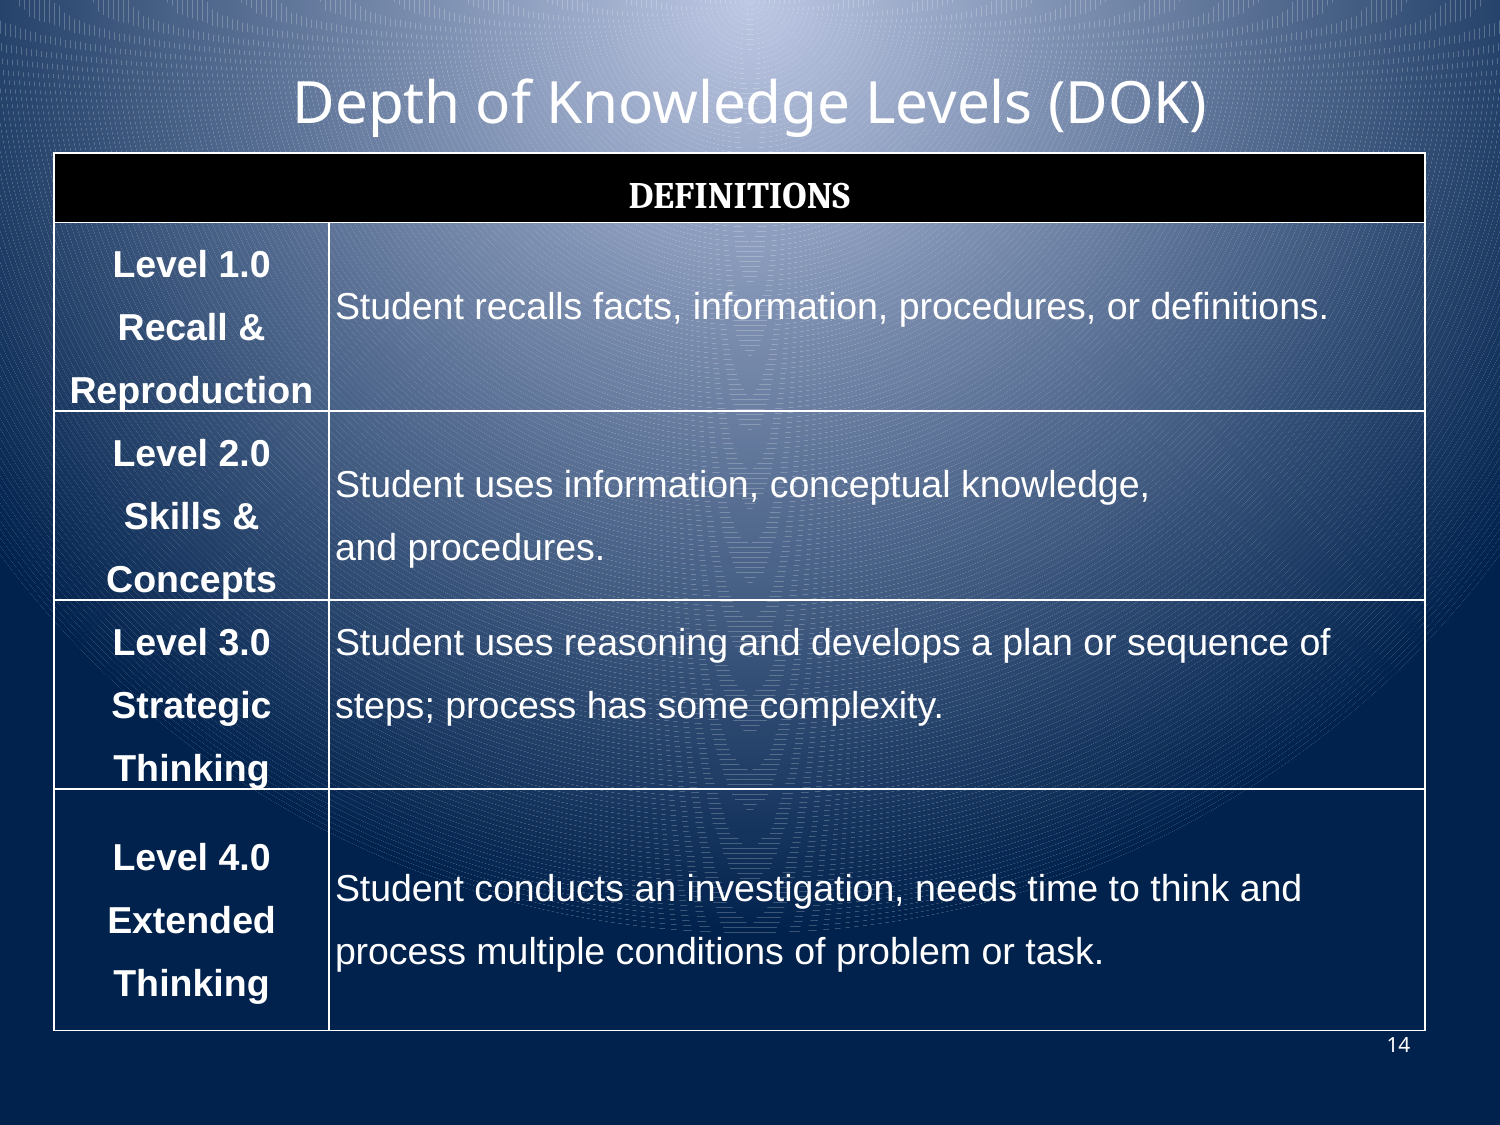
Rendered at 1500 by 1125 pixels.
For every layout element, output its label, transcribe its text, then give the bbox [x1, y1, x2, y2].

table_cell Level 1.0 Recall & Reproduction [55, 223, 328, 410]
table_cell Level 2.0 Skills & Concepts [55, 412, 328, 599]
table_cell Student conducts an investigation, needs time to think and process multiple conditions of problem or task. [330, 790, 1424, 1030]
text_box Depth of Knowledge Levels (DOK) [74, 53, 1425, 148]
table_cell Student uses reasoning and develops a plan or sequence of steps; process has some complexity. [330, 601, 1424, 788]
table_header DEFINITIONS [55, 154, 1424, 222]
table_cell Student uses information, conceptual knowledge, and procedures. [330, 412, 1424, 599]
table_cell Level 3.0 Strategic Thinking [55, 601, 328, 788]
text_box 14 [1074, 1024, 1425, 1100]
table_cell Level 4.0 Extended Thinking [55, 790, 328, 1030]
table_cell Student recalls facts, information, procedures, or definitions. [330, 223, 1424, 410]
